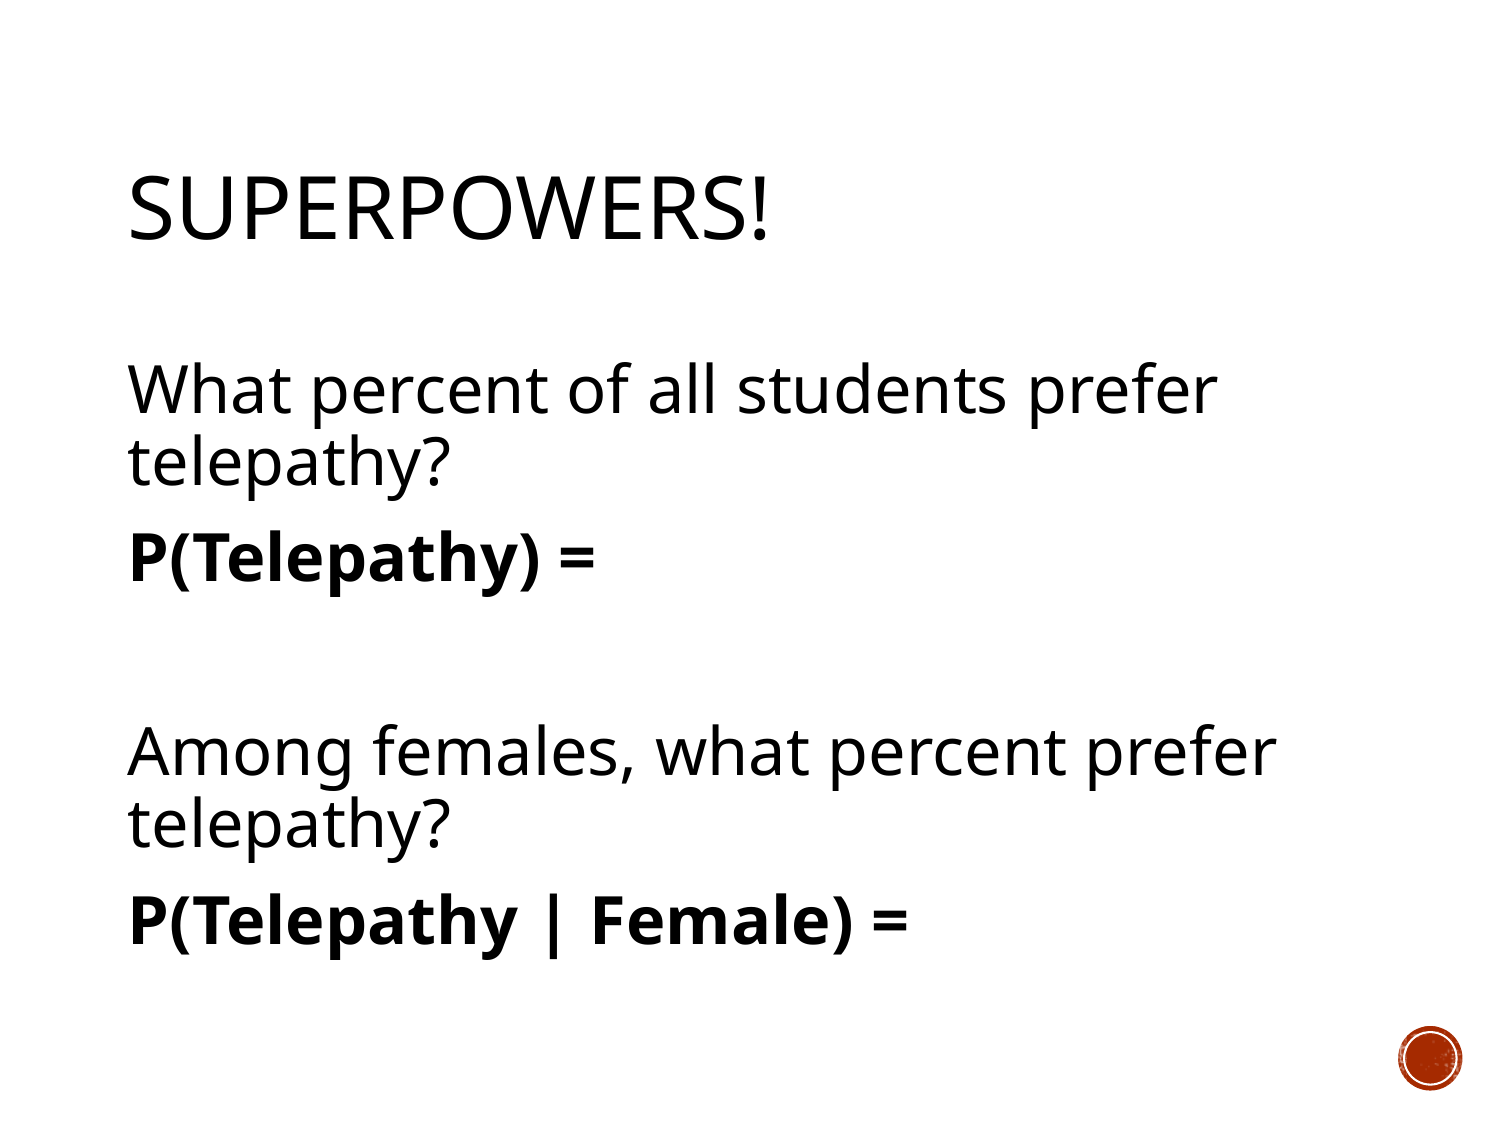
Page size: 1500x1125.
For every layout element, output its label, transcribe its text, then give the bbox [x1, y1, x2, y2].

list What percent of all students prefer telepathy? P(Telepathy) = Among females, what percent prefer telepathy? P(Telepathy | Female) = [112, 348, 1388, 1013]
title Superpowers! [112, 79, 1388, 344]
